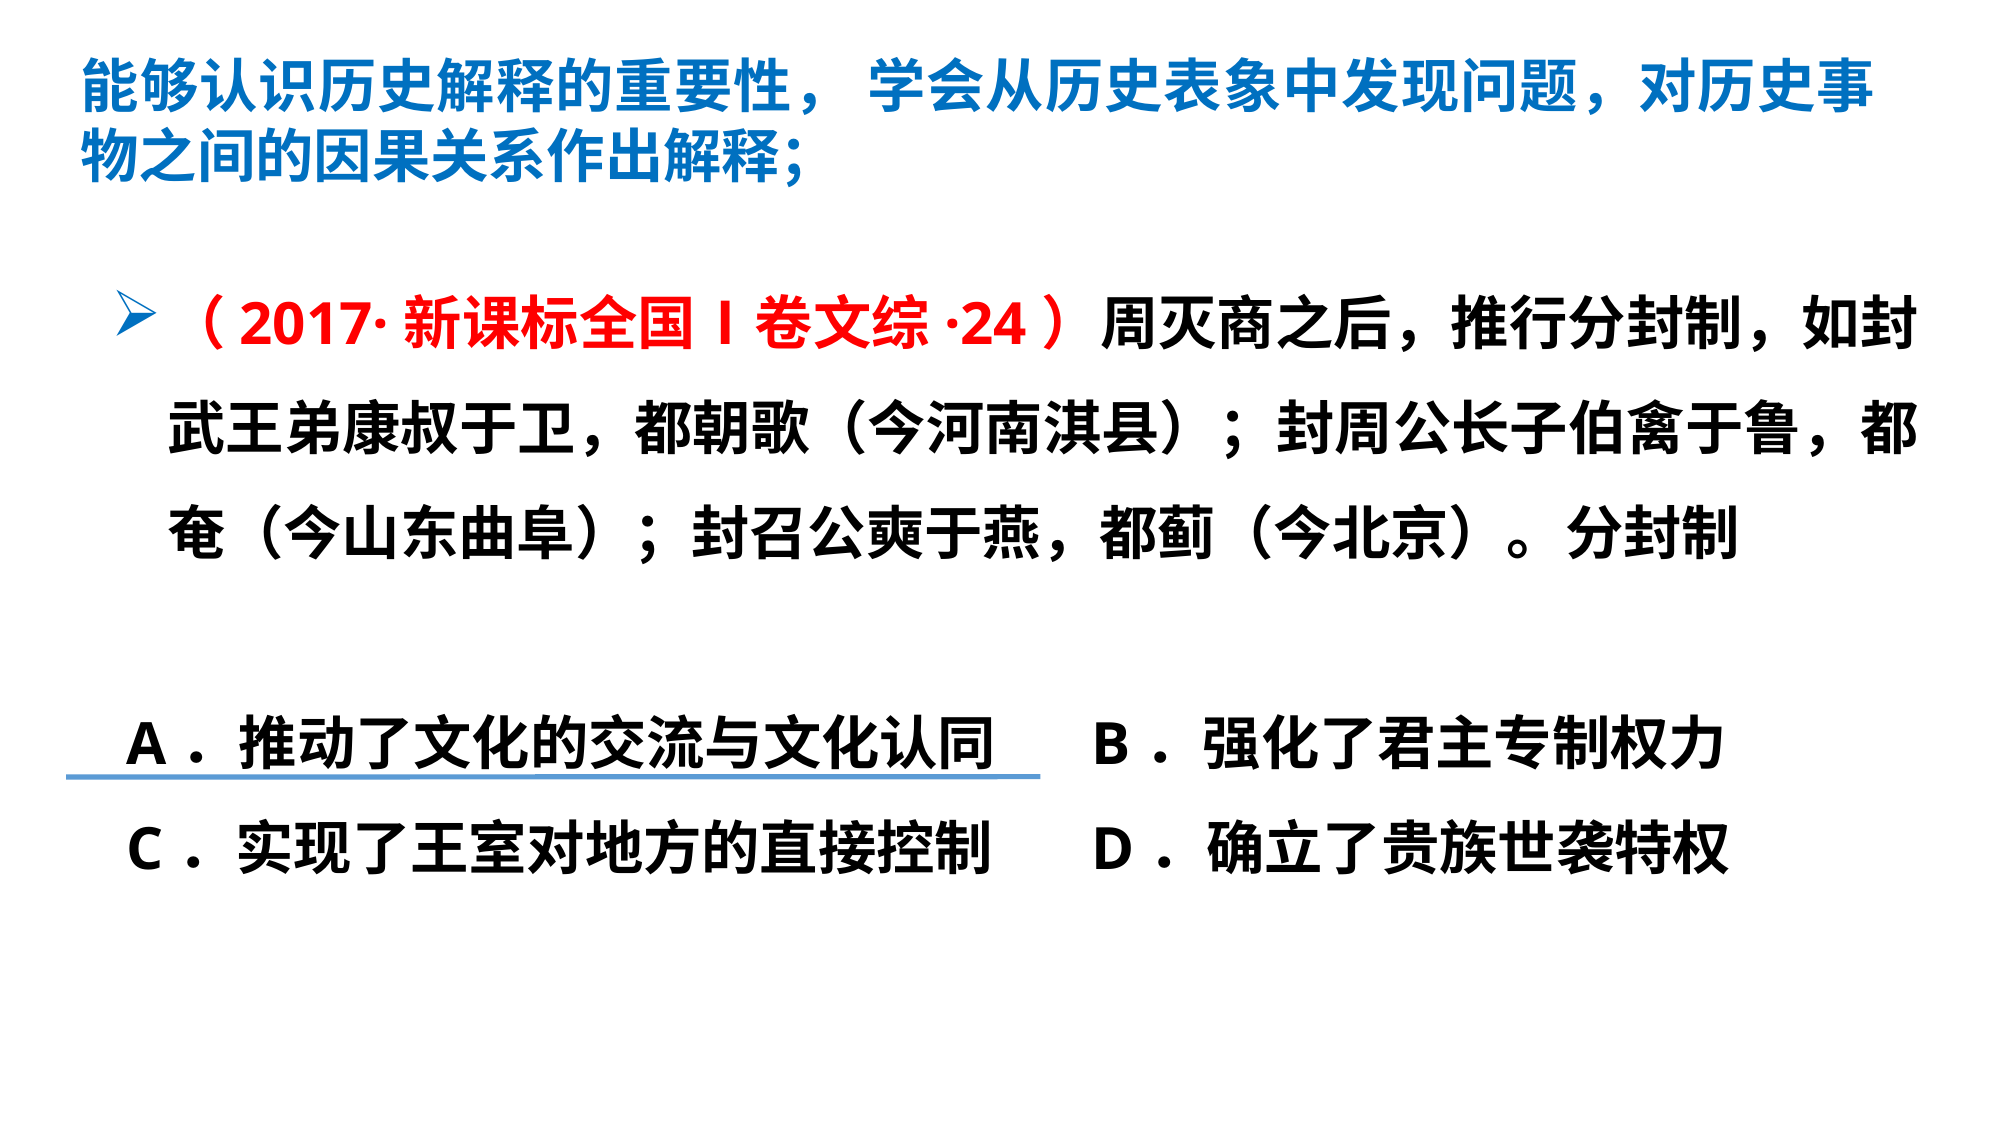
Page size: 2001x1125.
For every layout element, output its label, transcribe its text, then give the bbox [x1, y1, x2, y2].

text_box 能够认识历史解释的重要性， 学会从历史表象中发现问题，对历史事物之间的因果关系作出解释； [66, 41, 1890, 197]
text_box （2017·新课标全国Ⅰ卷文综·24）周灭商之后，推行分封制，如封武王弟康叔于卫，都朝歌（今河南淇县）；封周公长子伯禽于鲁，都奄（今山东曲阜）；封召公奭于燕，都蓟（今北京）。分封制 A．推动了文化的交流与文化认同 B．强化了君主专制权力 C．实现了王室对地方的直接控制 D．确立了贵族世袭特权 [96, 244, 1934, 889]
